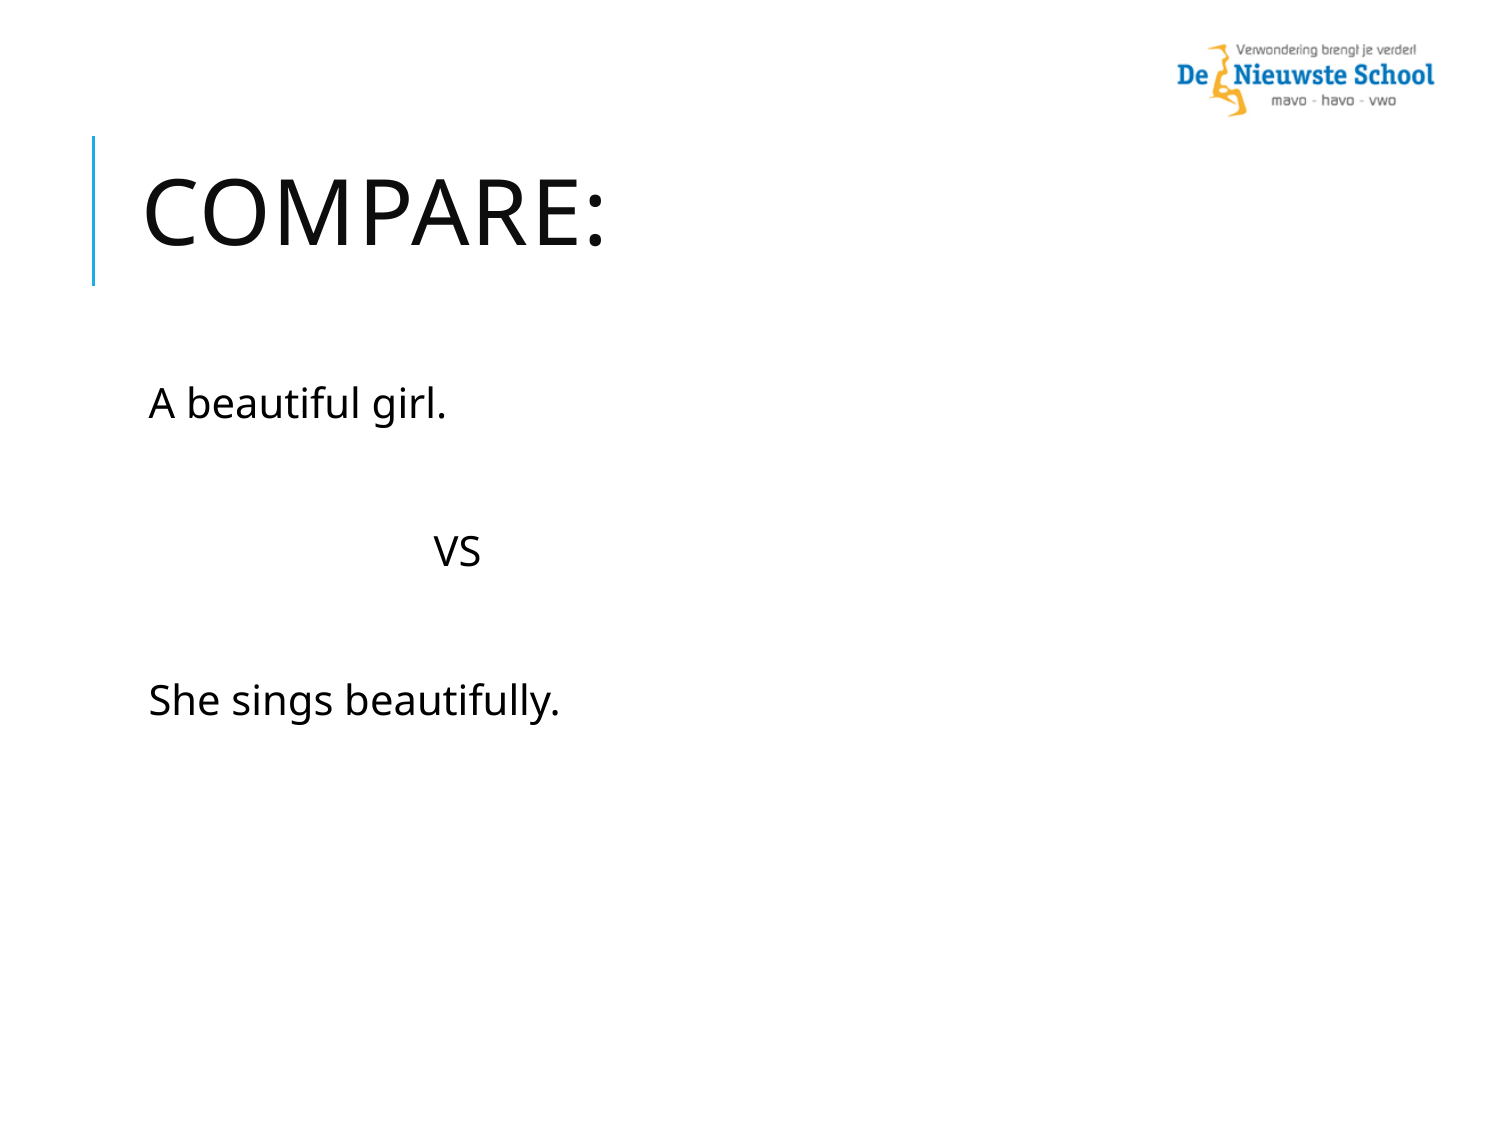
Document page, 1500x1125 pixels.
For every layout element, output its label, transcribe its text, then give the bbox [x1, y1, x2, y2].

picture [1174, 18, 1437, 139]
list A beautiful girl. VS She sings beautifully. [126, 375, 1322, 1035]
title Compare: [126, 96, 1322, 342]
